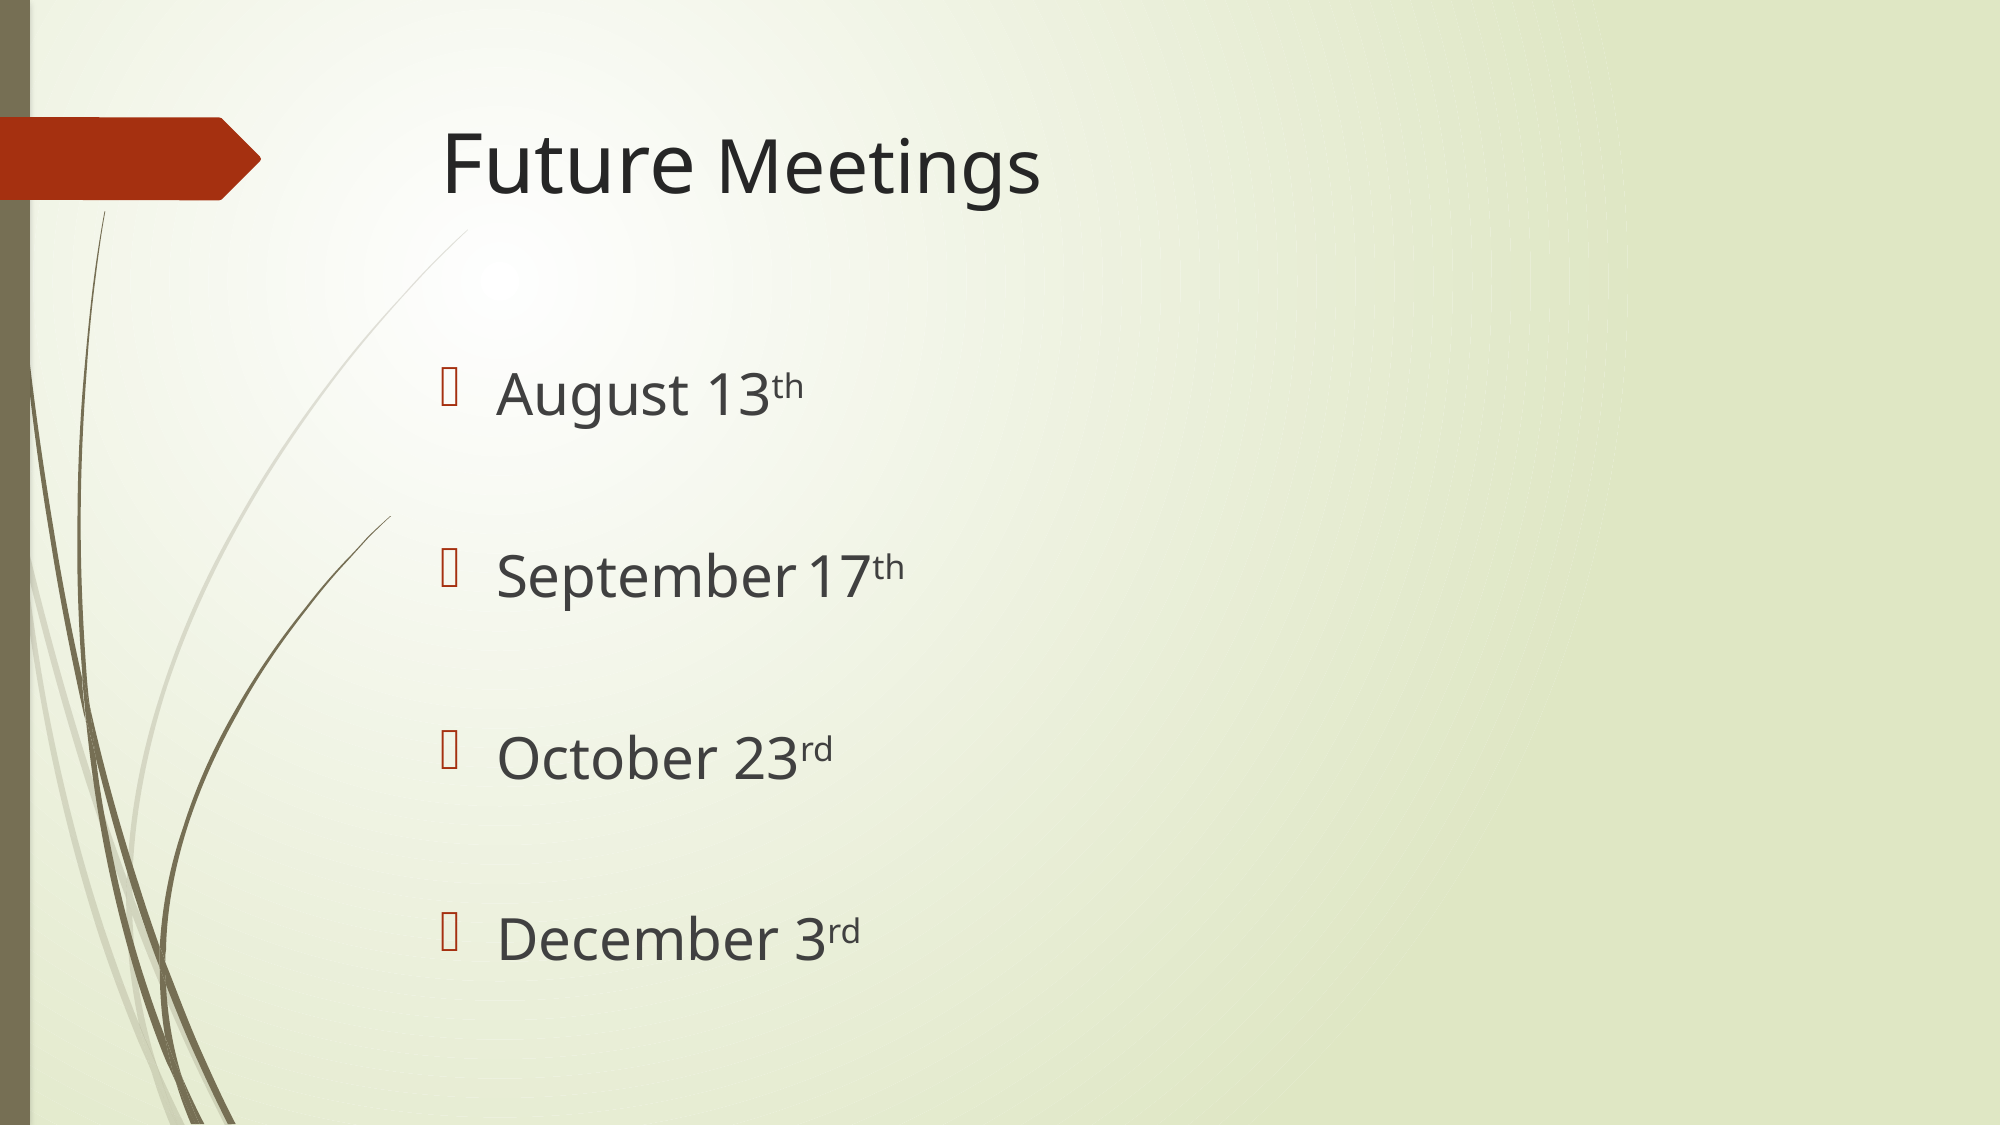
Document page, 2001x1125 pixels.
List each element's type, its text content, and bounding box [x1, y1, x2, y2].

title Future Meetings [425, 102, 1888, 313]
list August 13th September 17th October 23rd December 3rd [424, 350, 1888, 970]
